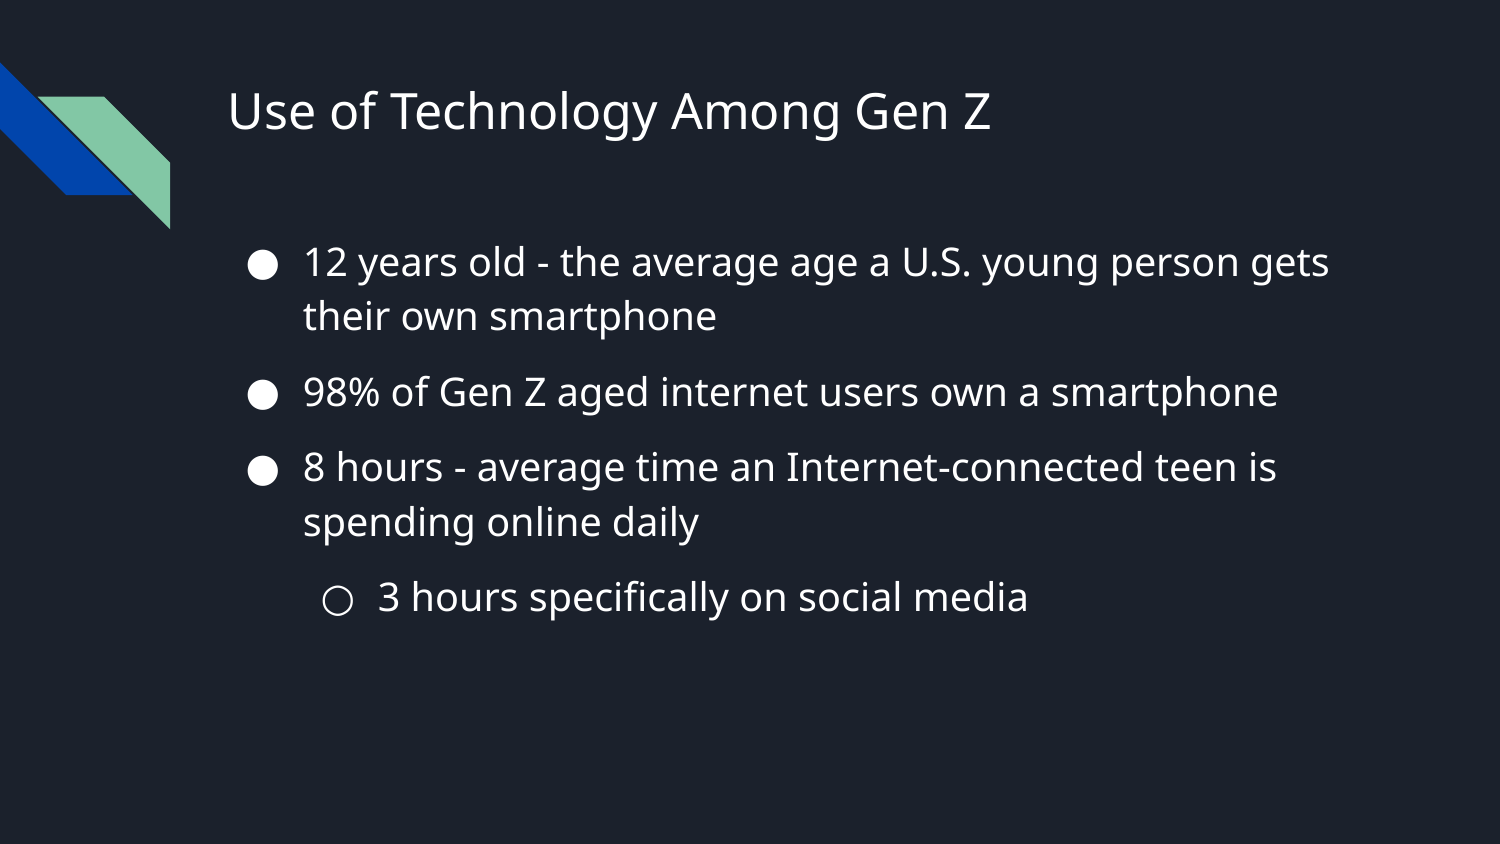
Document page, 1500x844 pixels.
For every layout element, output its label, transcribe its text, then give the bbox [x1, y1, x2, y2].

title Use of Technology Among Gen Z [212, 64, 1368, 214]
list 12 years old - the average age a U.S. young person gets their own smartphone 98% of Gen Z aged internet users own a smartphone 8 hours - average time an Internet-connected teen is spending online daily 3 hours specifically on social media [212, 214, 1368, 820]
